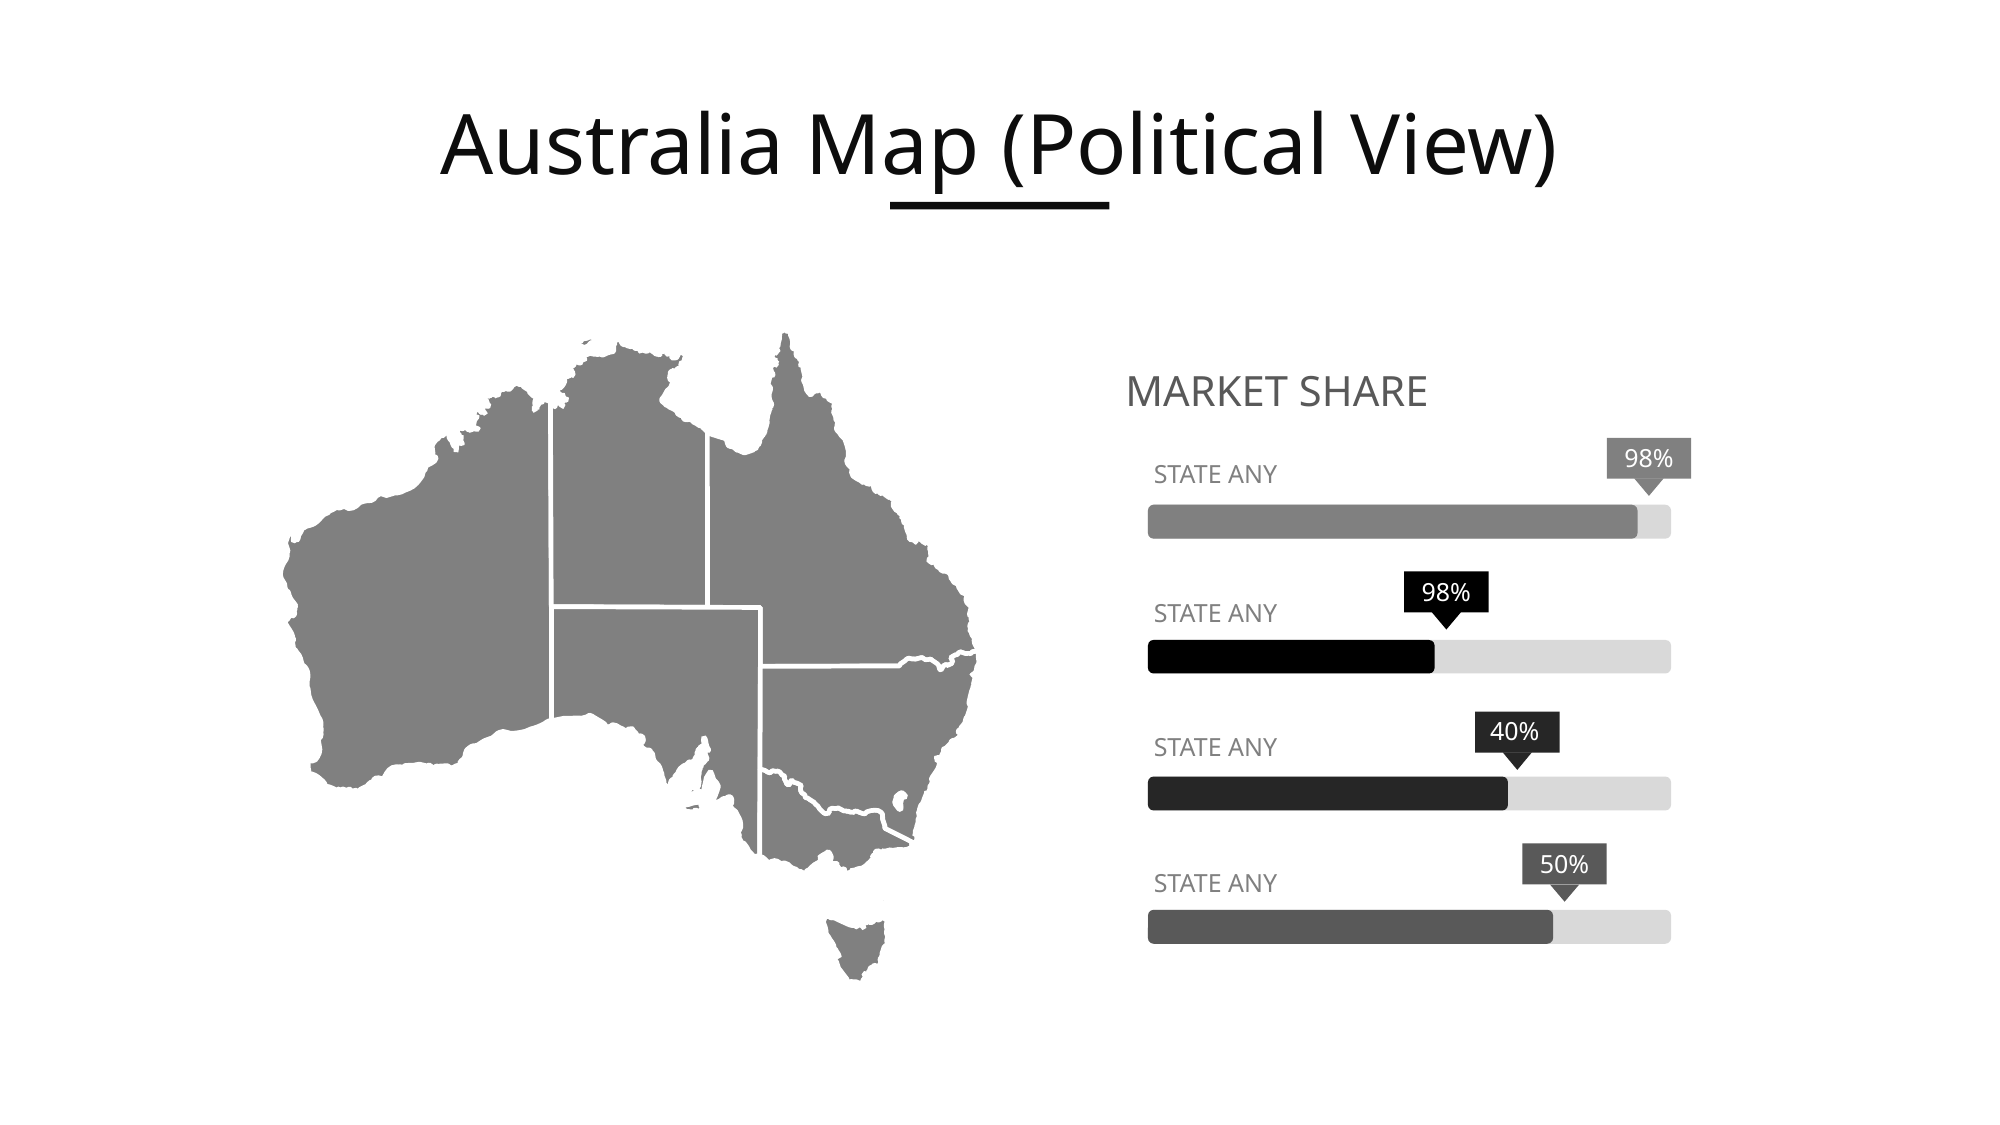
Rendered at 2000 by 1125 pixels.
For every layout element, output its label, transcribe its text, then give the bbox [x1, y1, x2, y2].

text_box 98% [1613, 442, 1685, 497]
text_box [271, 316, 980, 985]
text_box [888, 200, 1111, 211]
text_box 98% [1410, 576, 1482, 631]
text_box 40% [1479, 708, 1551, 762]
text_box [1606, 437, 1692, 479]
text_box [1558, 895, 1571, 902]
text_box [1147, 776, 1508, 811]
text_box 50% [1529, 840, 1600, 895]
text_box [1147, 639, 1435, 674]
text_box Australia Map (Political View) [0, 96, 2000, 187]
text_box [1633, 504, 1672, 539]
text_box [1147, 909, 1554, 944]
text_box [1634, 478, 1664, 496]
text_box [1504, 776, 1672, 811]
text_box [1551, 711, 1560, 753]
text_box [1475, 711, 1479, 753]
text_box MARKET SHARE [1125, 343, 1717, 437]
text_box STATE ANY [1146, 590, 1407, 651]
text_box STATE ANY [1146, 723, 1407, 784]
text_box STATE ANY [1146, 860, 1407, 920]
text_box [1522, 843, 1529, 885]
text_box [1548, 909, 1672, 944]
text_box [1600, 843, 1607, 885]
text_box [1404, 571, 1489, 613]
text_box [1430, 639, 1672, 674]
text_box [1510, 762, 1524, 770]
text_box STATE ANY [1146, 450, 1407, 511]
text_box [1147, 504, 1638, 539]
